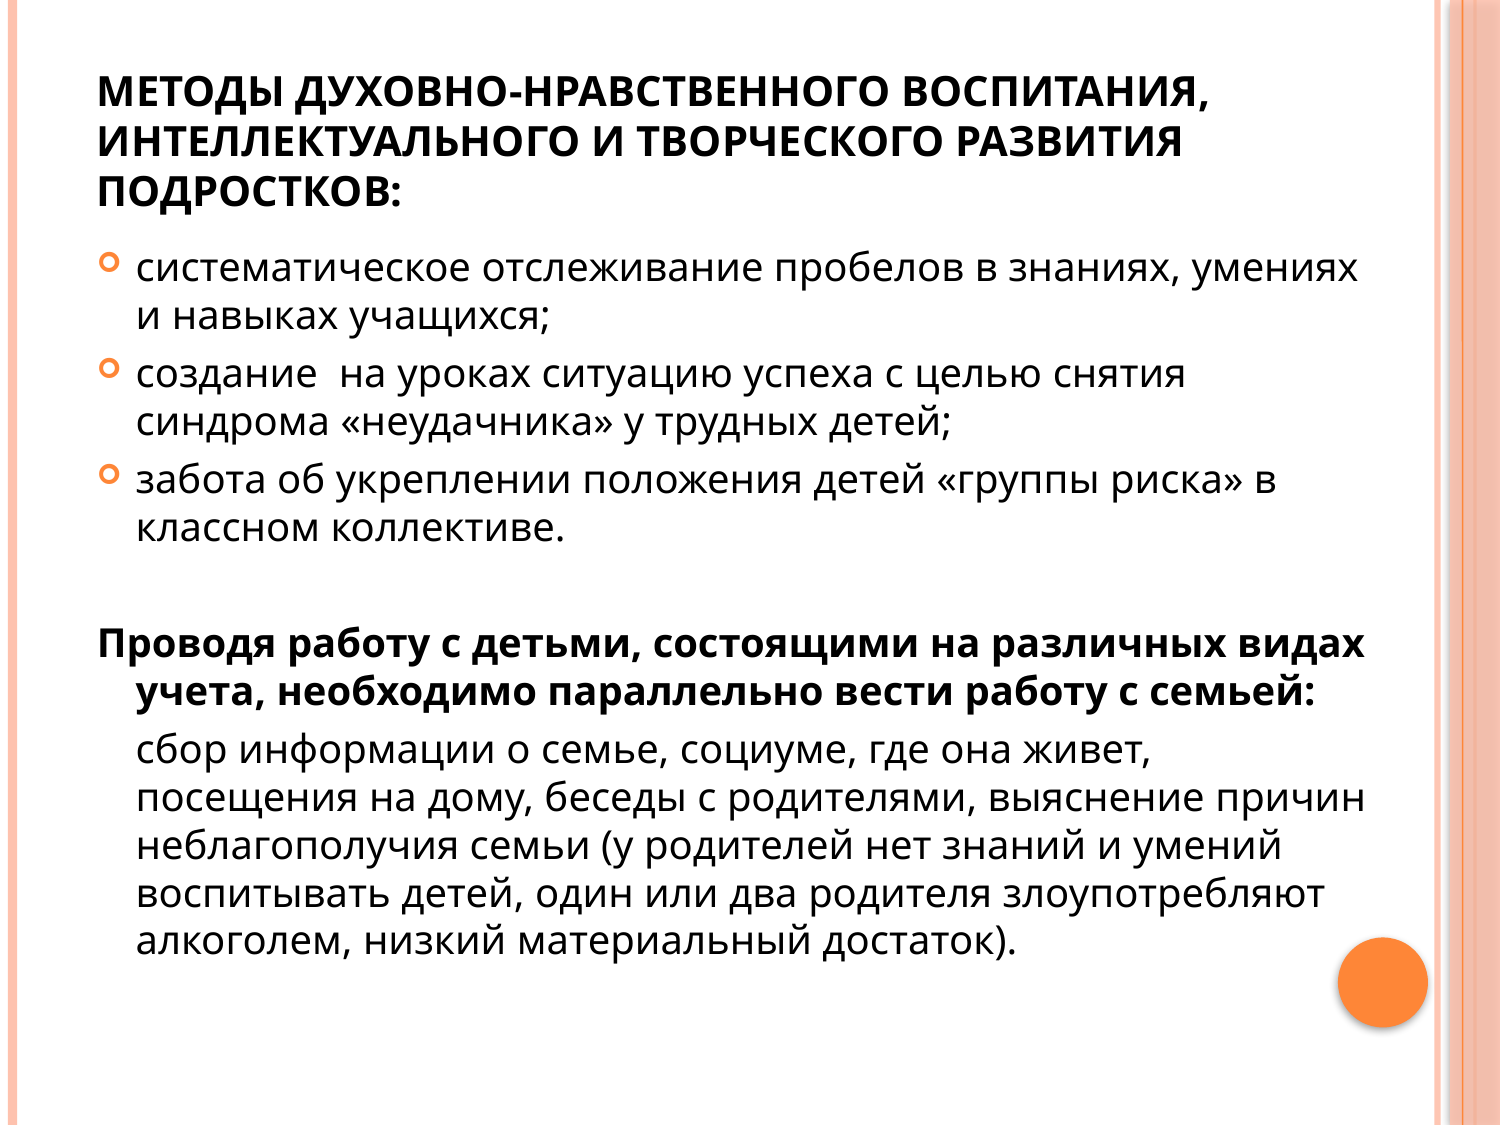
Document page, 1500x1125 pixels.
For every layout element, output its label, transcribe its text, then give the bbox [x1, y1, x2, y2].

list систематическое отслеживание пробелов в знаниях, умениях и навыках учащихся; создание на уроках ситуацию успеха с целью снятия синдрома «неудачника» у трудных детей; забота об укреплении положения детей «группы риска» в классном коллективе. Проводя работу с детьми, состоящими на различных видах учета, необходимо параллельно вести работу с семьей: сбор информации о семье, социуме, где она живет, посещения на дому, беседы с родителями, выяснение причин неблагополучия семьи (у родителей нет знаний и умений воспитывать детей, один или два родителя злоупотребляют алкоголем, низкий материальный достаток). [82, 234, 1395, 1034]
title Методы духовно-нравственного воспитания, интеллектуального и творческого развития подростков: [82, 35, 1307, 223]
